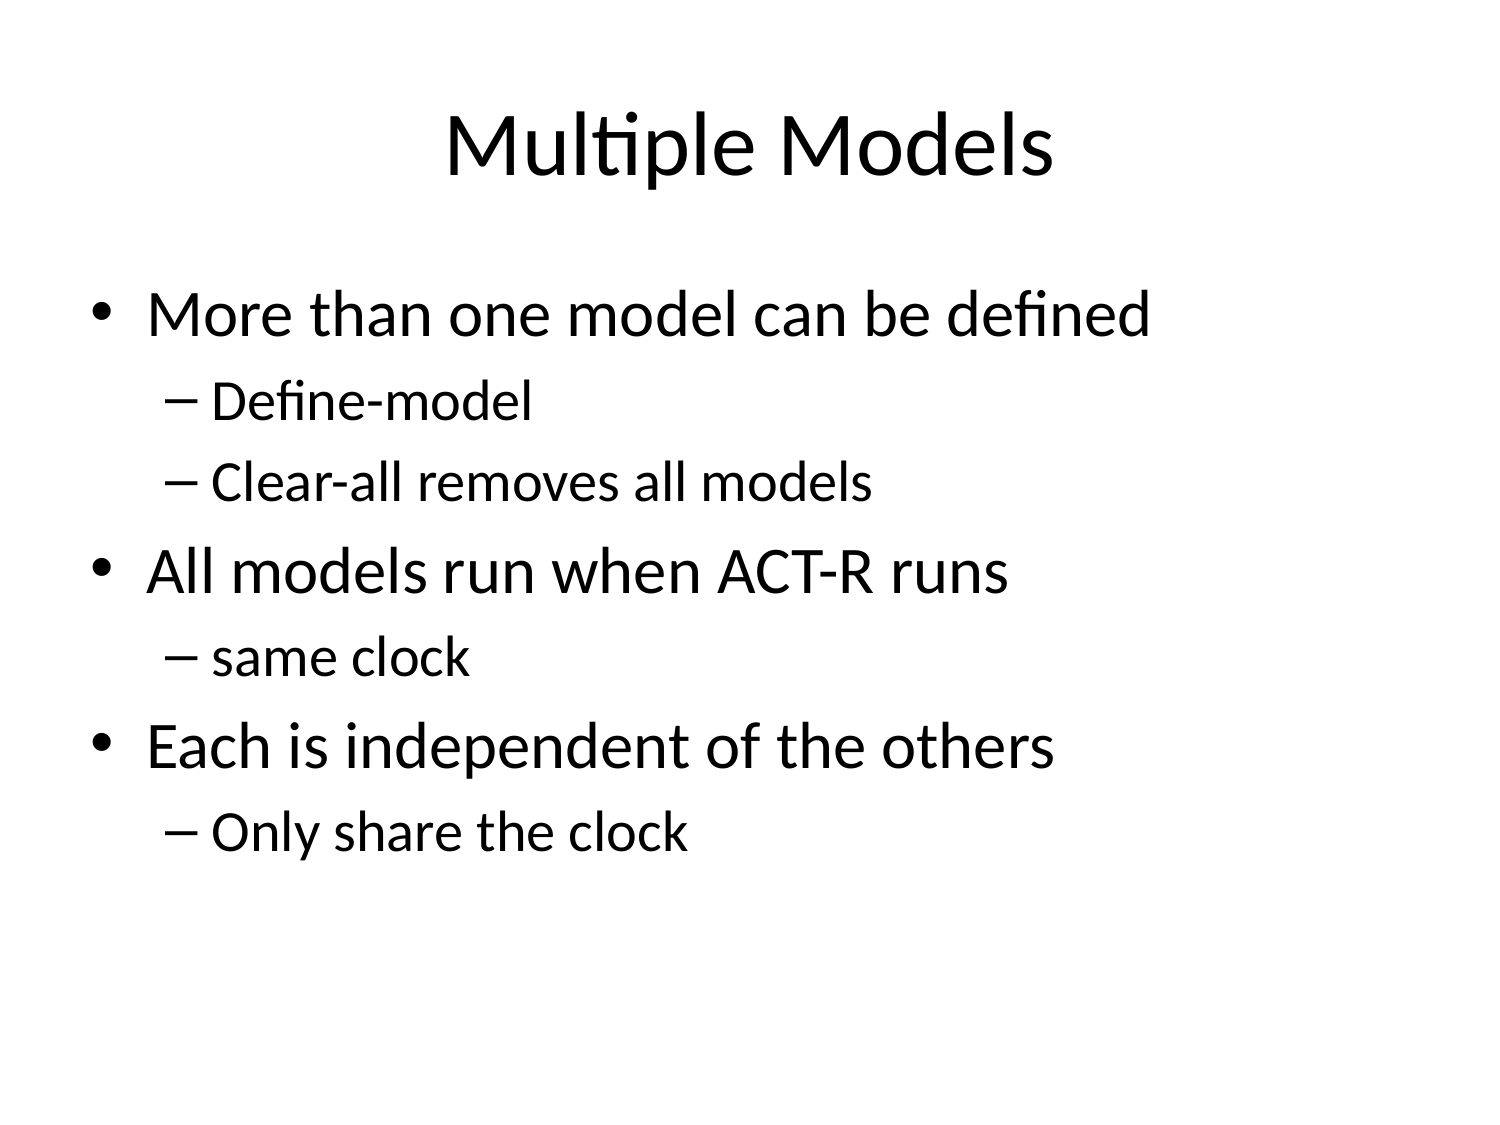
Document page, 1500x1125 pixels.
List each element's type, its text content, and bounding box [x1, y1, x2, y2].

list More than one model can be defined Define-model Clear-all removes all models All models run when ACT-R runs same clock Each is independent of the others Only share the clock [75, 262, 1425, 1005]
title Multiple Models [75, 45, 1425, 233]
